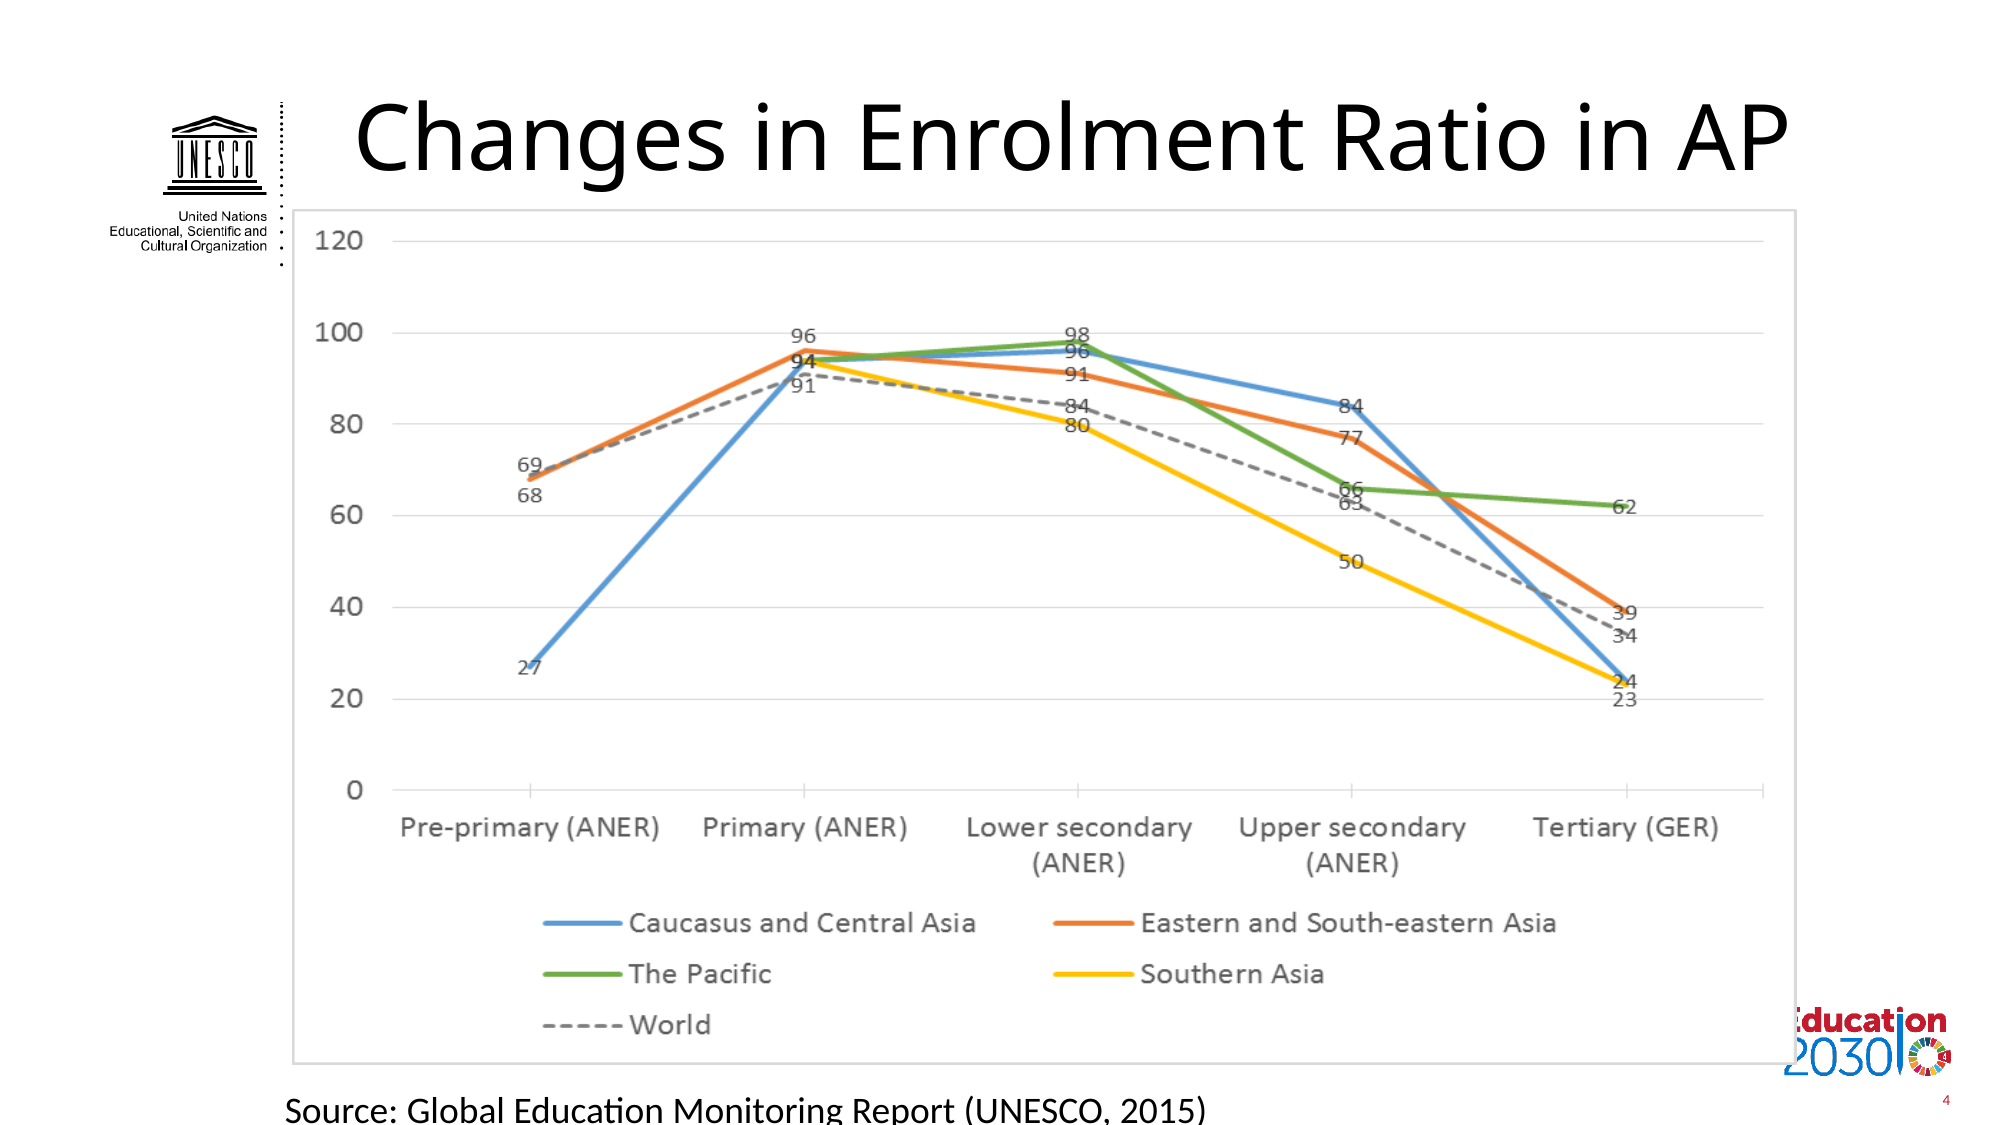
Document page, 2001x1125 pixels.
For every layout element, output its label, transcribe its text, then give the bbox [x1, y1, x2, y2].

list Changes in Enrolment Ratio in AP [338, 83, 2000, 164]
picture [292, 209, 1976, 1101]
text_box Source: Global Education Monitoring Report (UNESCO, 2015) [270, 1078, 1960, 1125]
